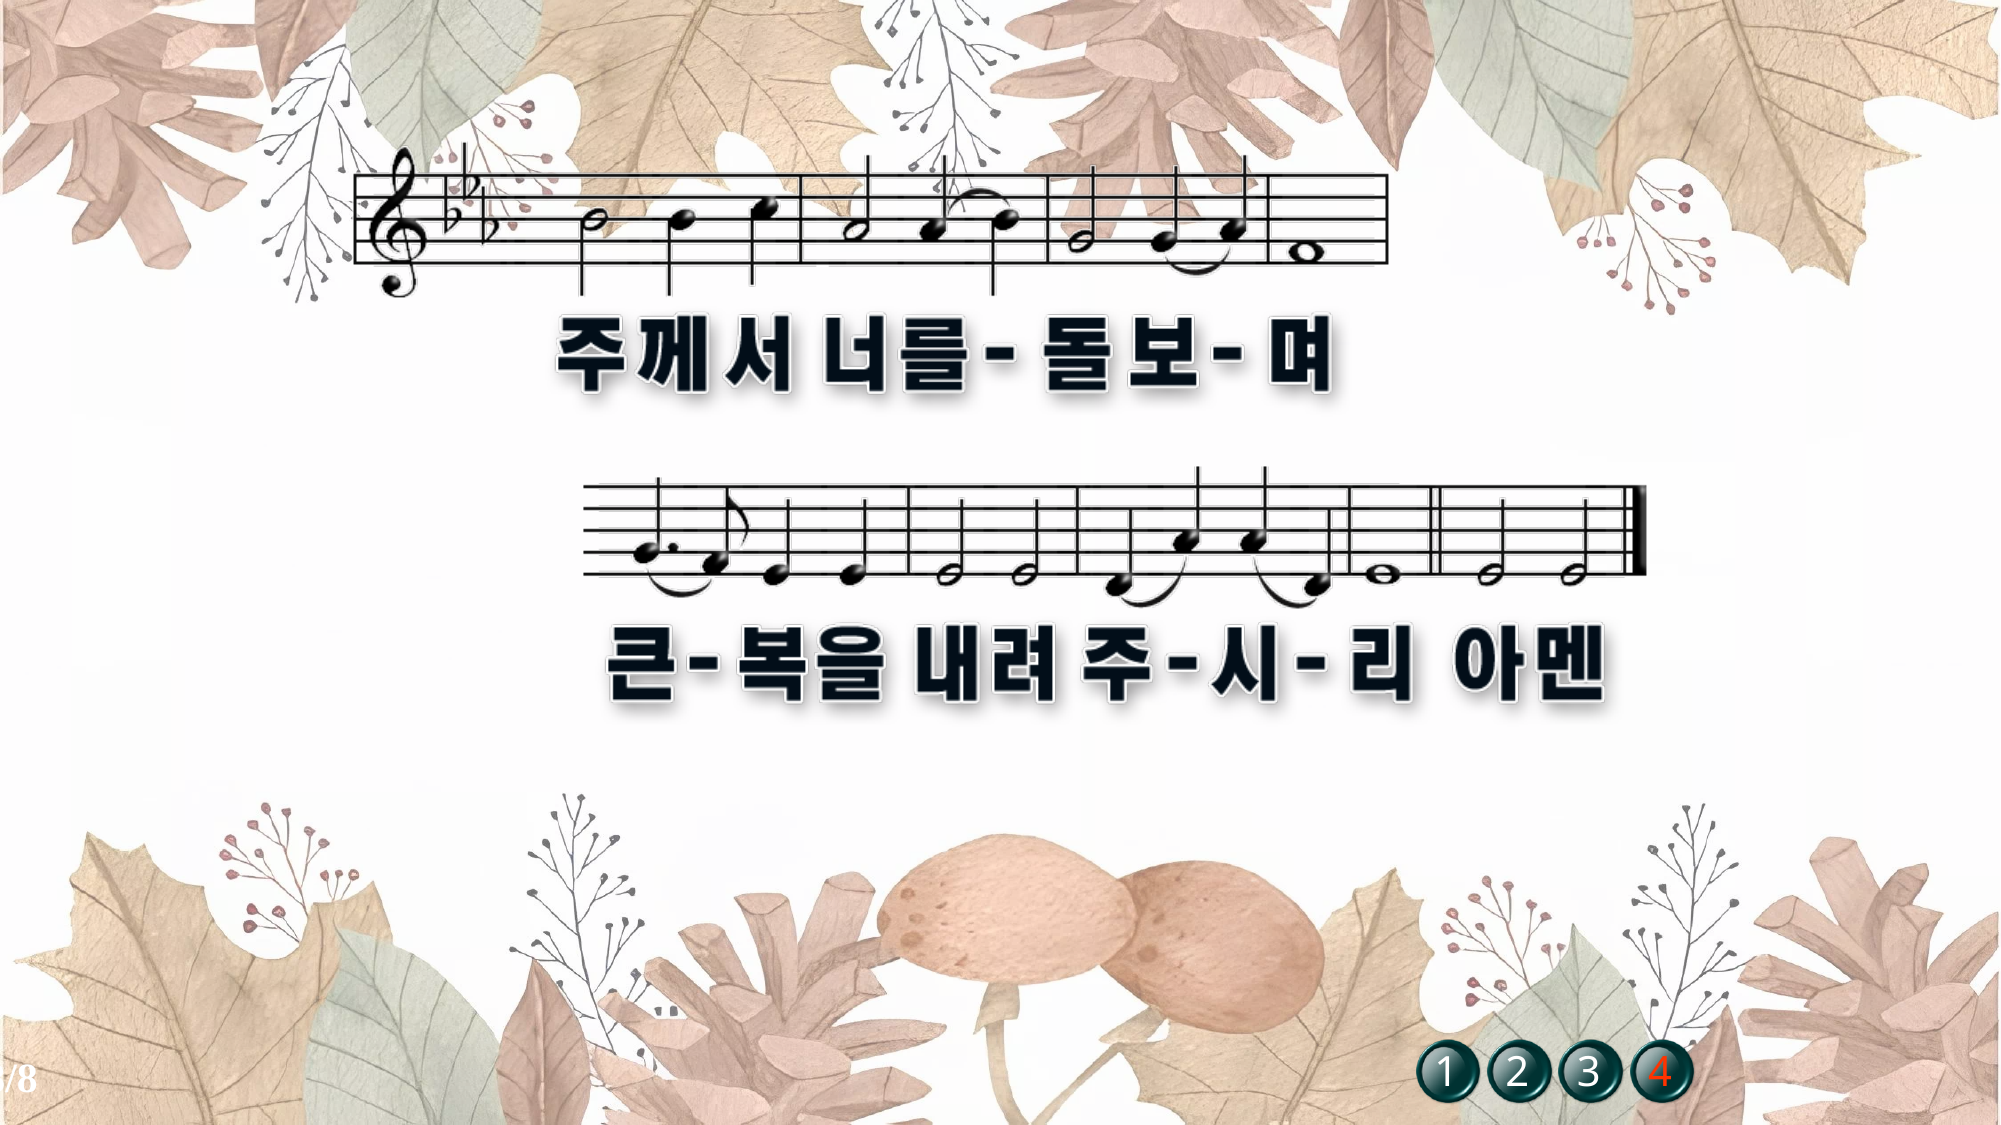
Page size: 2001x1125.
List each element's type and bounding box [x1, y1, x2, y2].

picture [0, 0, 2001, 1125]
text_box [1555, 1035, 1626, 1106]
text_box [1413, 1035, 1484, 1106]
text_box [1627, 1035, 1697, 1106]
text_box [1484, 1035, 1555, 1106]
